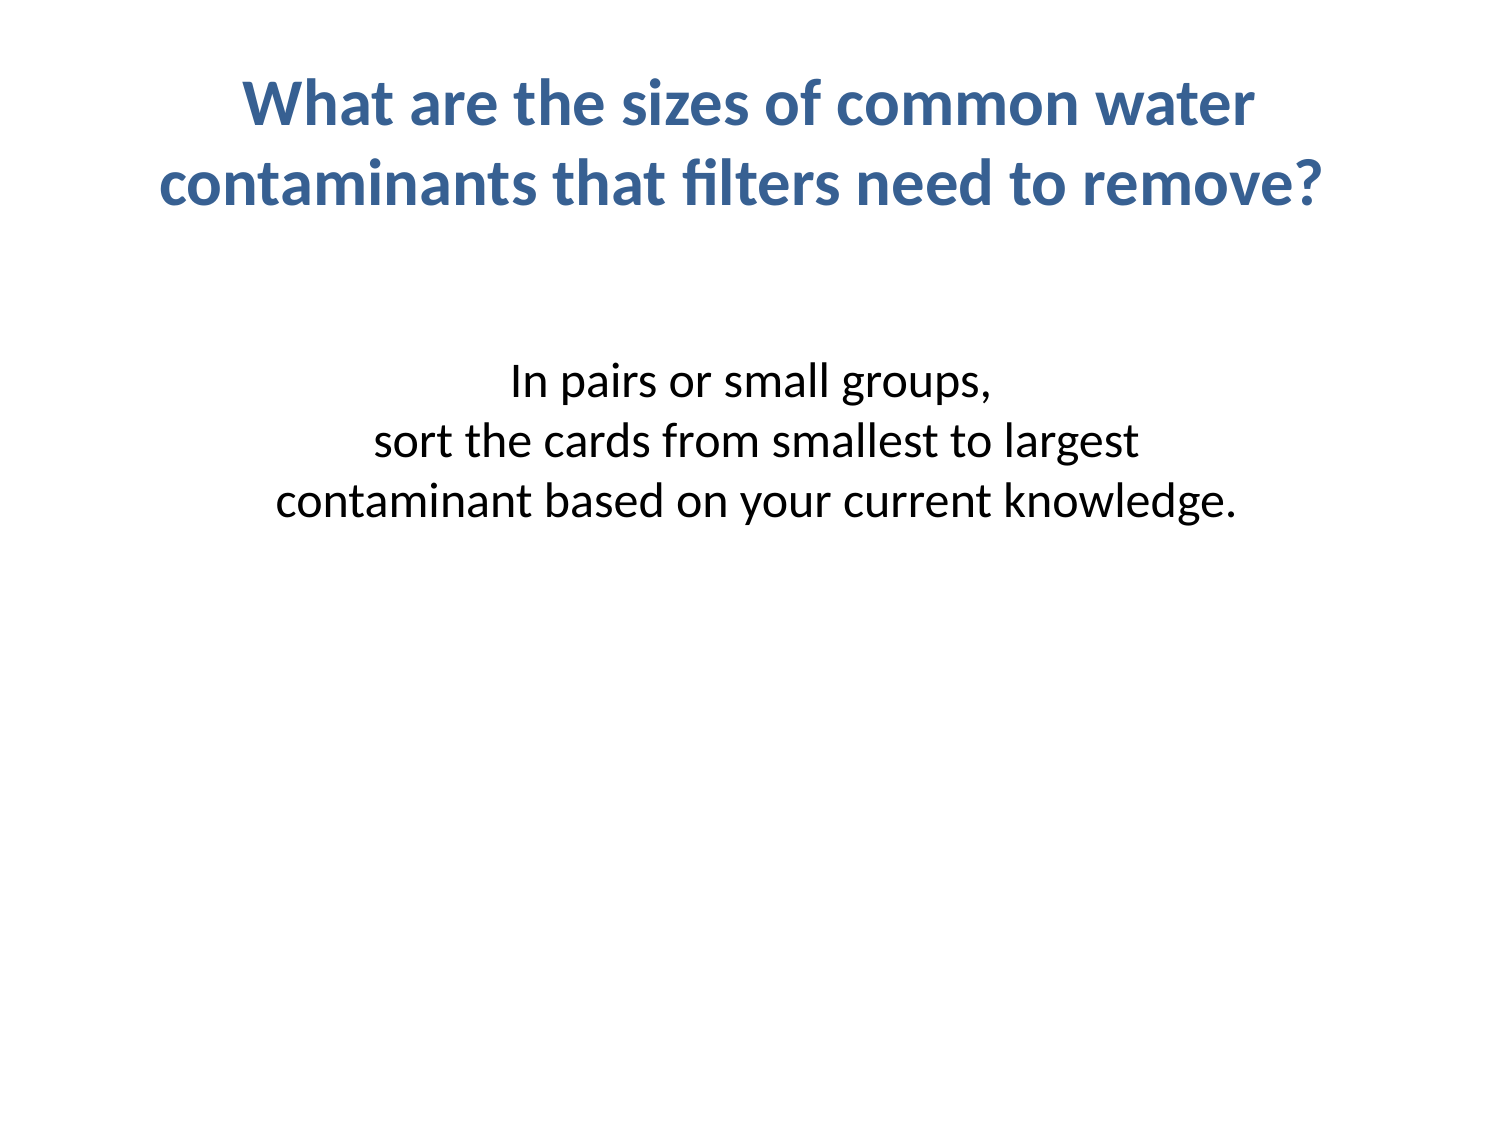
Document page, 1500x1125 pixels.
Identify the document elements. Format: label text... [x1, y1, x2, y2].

text_box In pairs or small groups, sort the cards from smallest to largest contaminant based on your current knowledge. [231, 340, 1282, 536]
title What are the sizes of common water contaminants that filters need to remove? [75, 45, 1425, 233]
